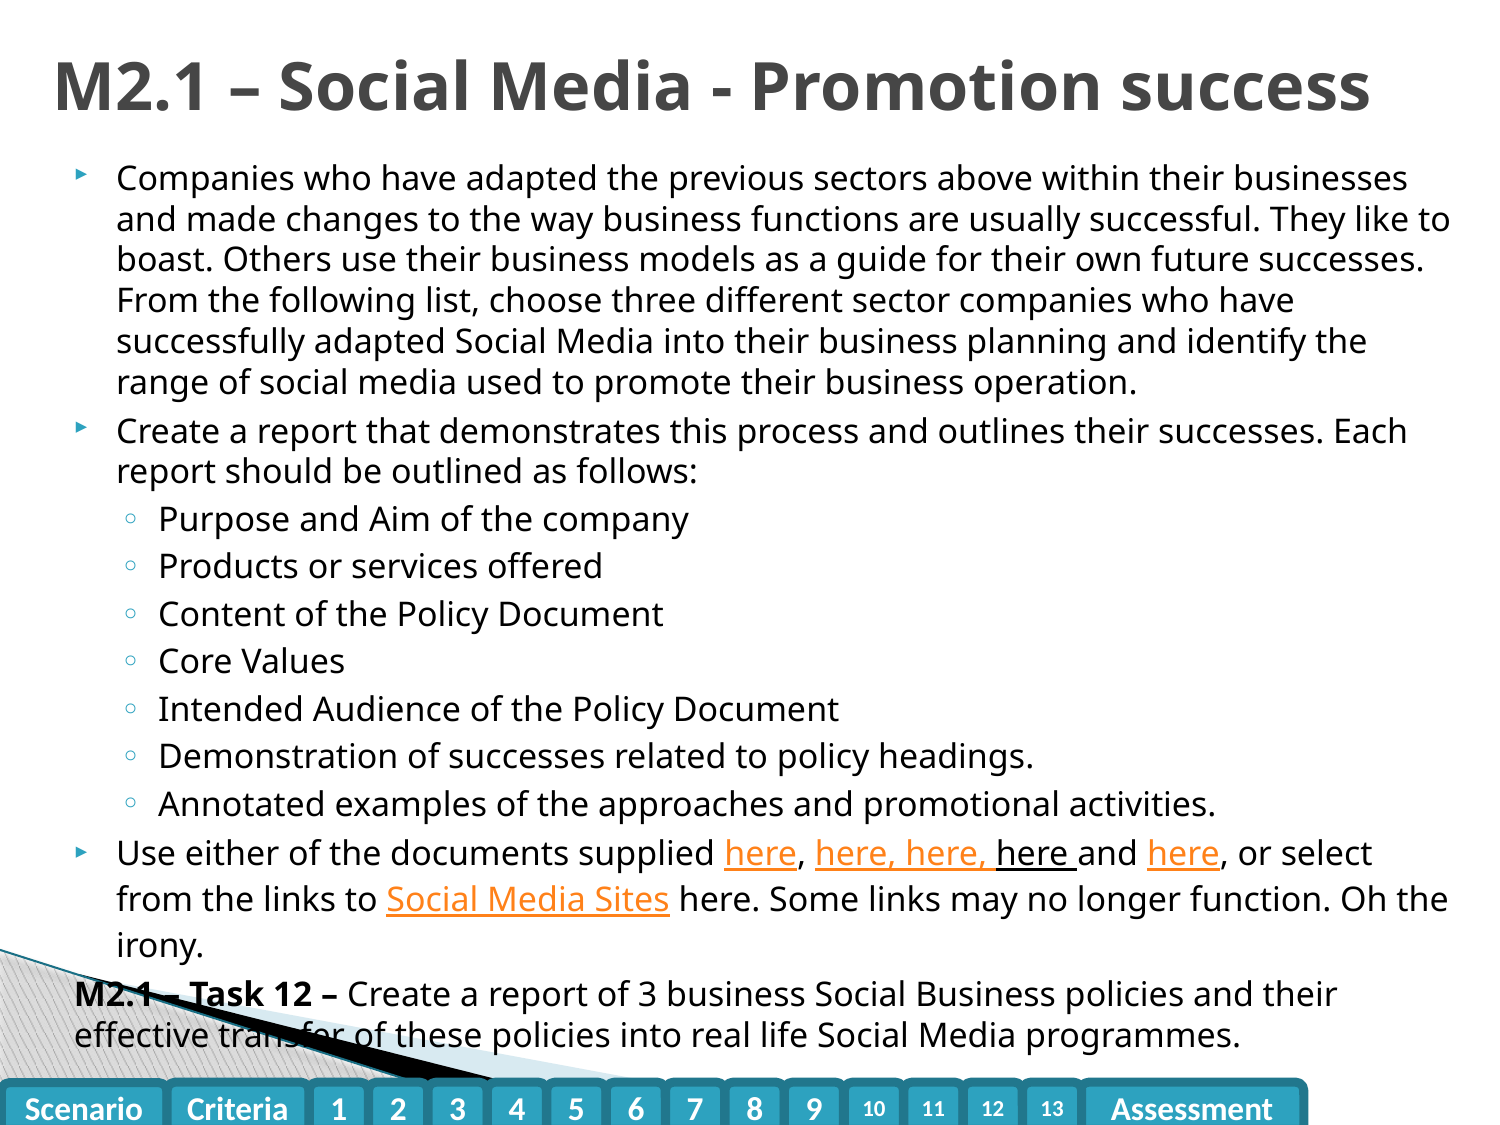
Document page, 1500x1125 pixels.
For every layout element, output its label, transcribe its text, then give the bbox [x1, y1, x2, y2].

list Companies who have adapted the previous sectors above within their businesses and made changes to the way business functions are usually successful. They like to boast. Others use their business models as a guide for their own future successes. From the following list, choose three different sector companies who have successfully adapted Social Media into their business planning and identify the range of social media used to promote their business operation. Create a report that demonstrates this process and outlines their successes. Each report should be outlined as follows: Purpose and Aim of the company Products or services offered Content of the Policy Document Core Values Intended Audience of the Policy Document Demonstration of successes related to policy headings. Annotated examples of the approaches and promotional activities. Use either of the documents supplied here, here, here, here and here, or select from the links to Social Media Sites here. Some links may no longer function. Oh the irony. M2.1 – Task 12 – Create a report of 3 business Social Business policies and their effective transfer of these policies into real life Social Media programmes. [41, 149, 1471, 1024]
title M2.1 – Social Media - Promotion success [37, 19, 1471, 149]
